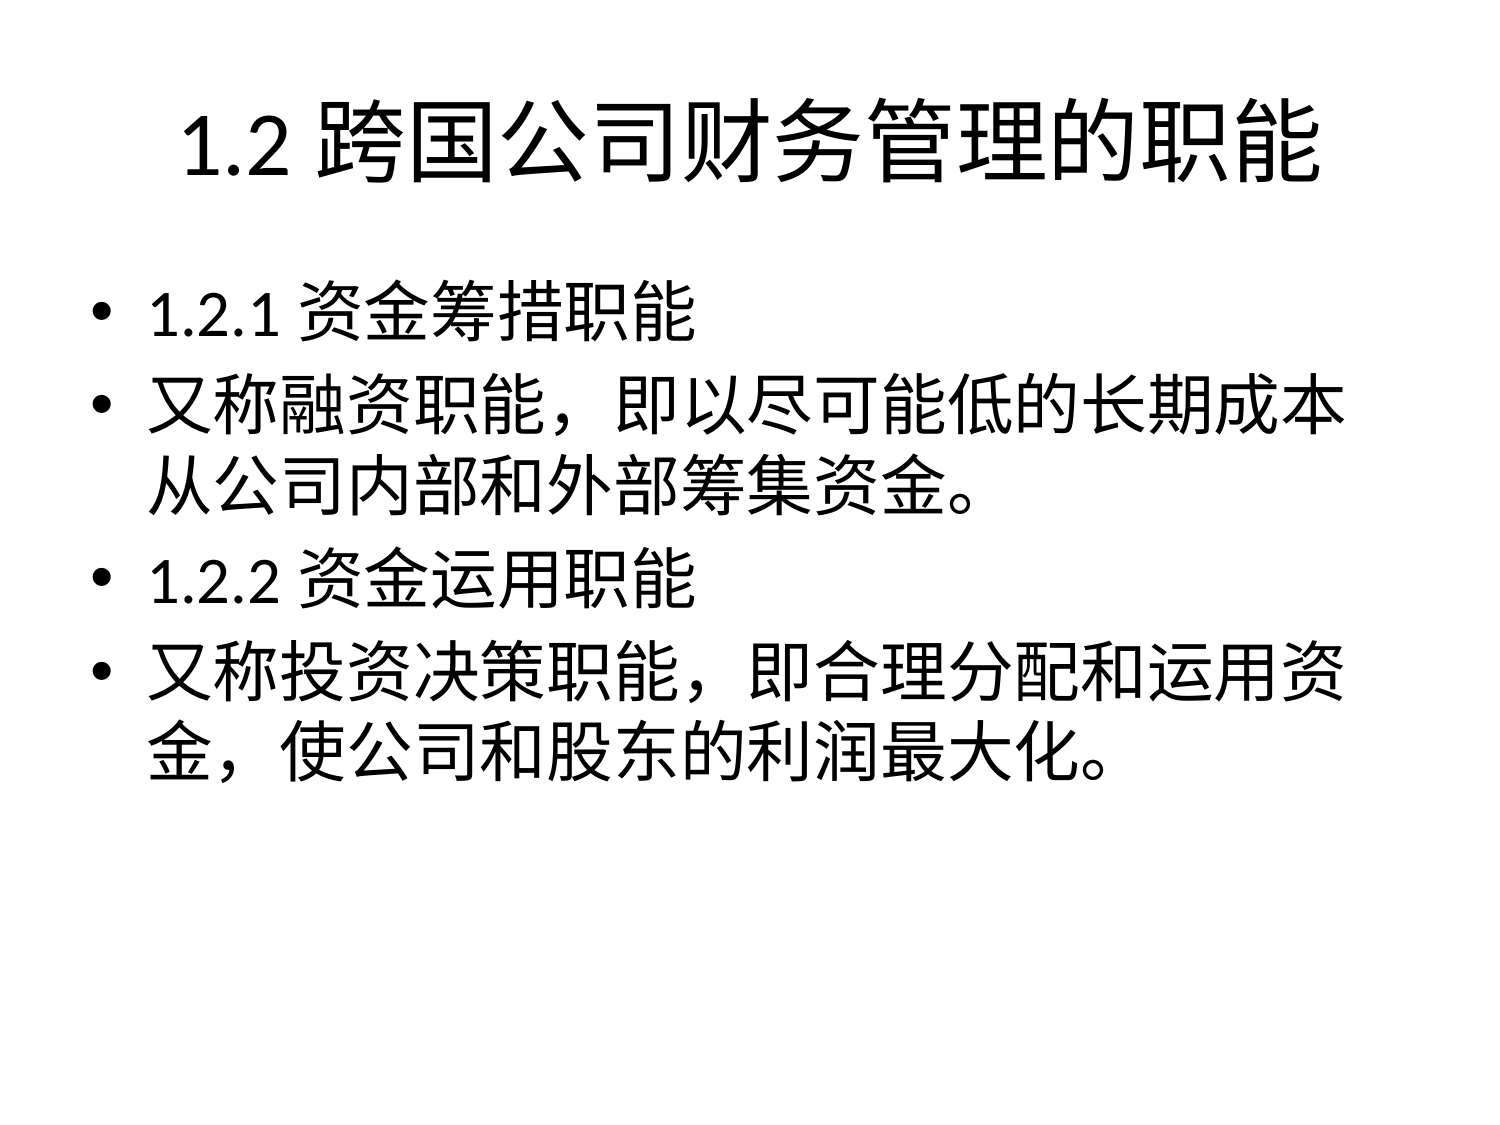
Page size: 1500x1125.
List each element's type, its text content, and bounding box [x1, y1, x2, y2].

list 1.2.1资金筹措职能 又称融资职能，即以尽可能低的长期成本从公司内部和外部筹集资金。 1.2.2资金运用职能 又称投资决策职能，即合理分配和运用资金，使公司和股东的利润最大化。 [75, 262, 1425, 1005]
title 1.2跨国公司财务管理的职能 [75, 45, 1425, 233]
